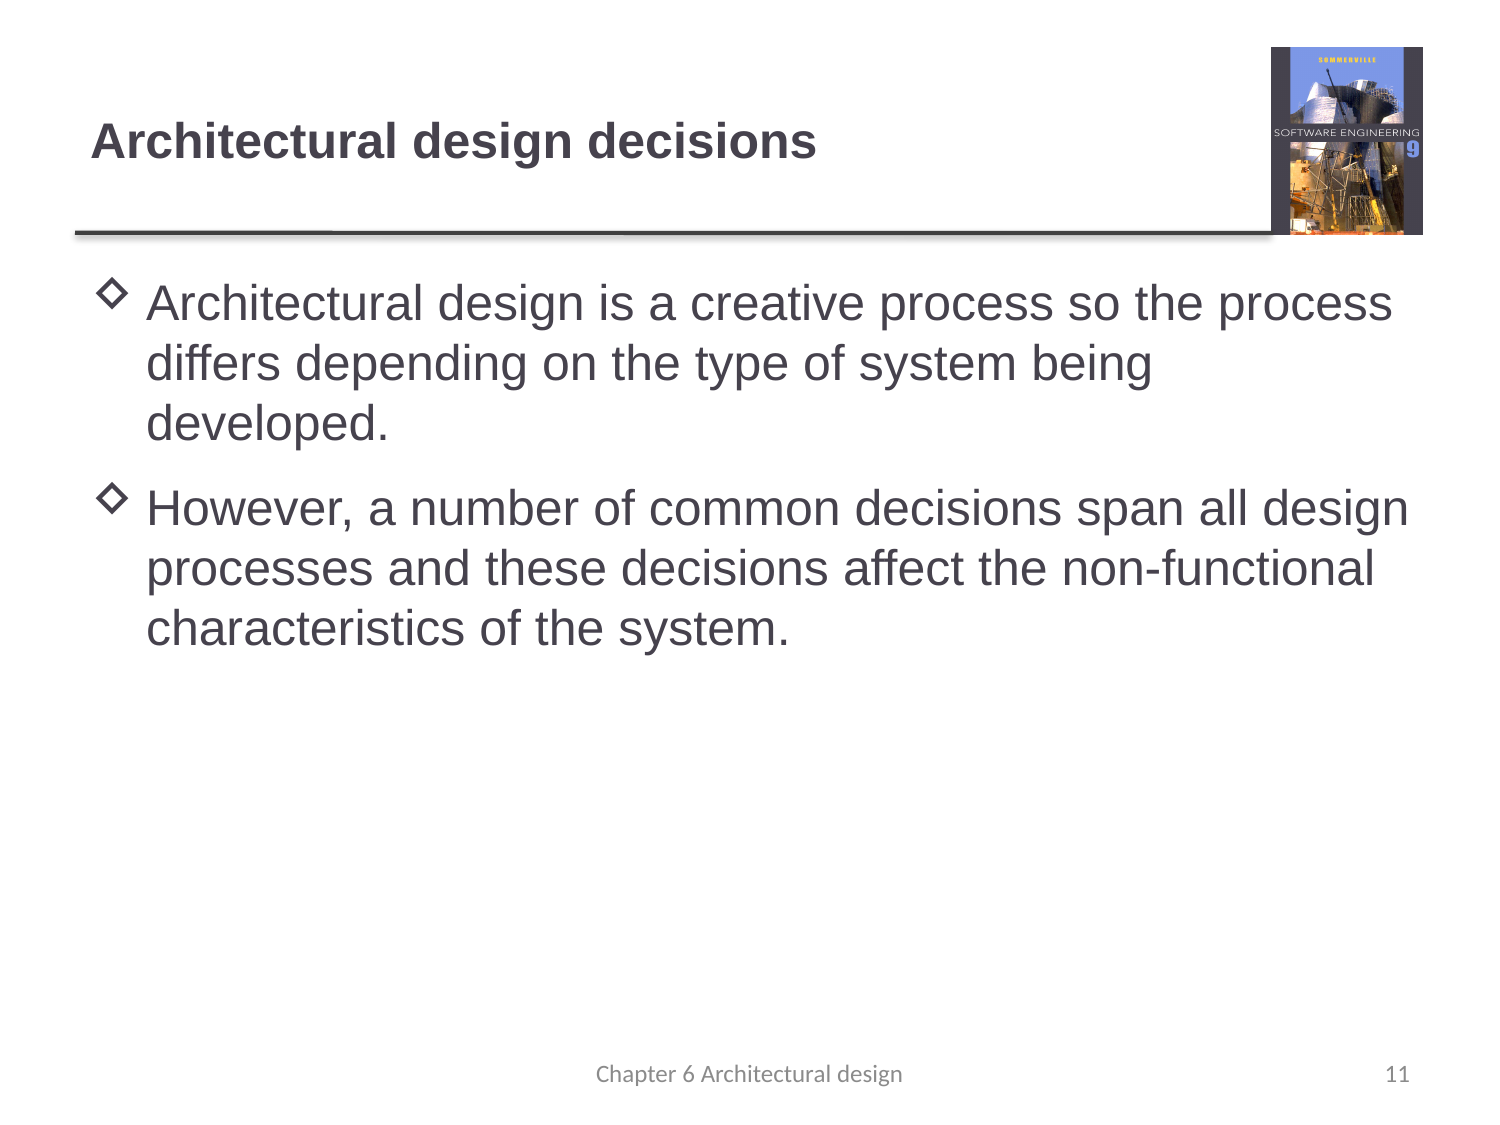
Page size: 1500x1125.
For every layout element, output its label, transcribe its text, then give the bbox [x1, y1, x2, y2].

title Architectural design decisions [74, 44, 1272, 233]
picture [1272, 47, 1423, 235]
list Architectural design is a creative process so the process differs depending on the type of system being developed. However, a number of common decisions span all design processes and these decisions affect the non-functional characteristics of the system. [75, 262, 1425, 1005]
slide_number 11 [1074, 1042, 1425, 1103]
footer Chapter 6 Architectural design [512, 1042, 988, 1103]
